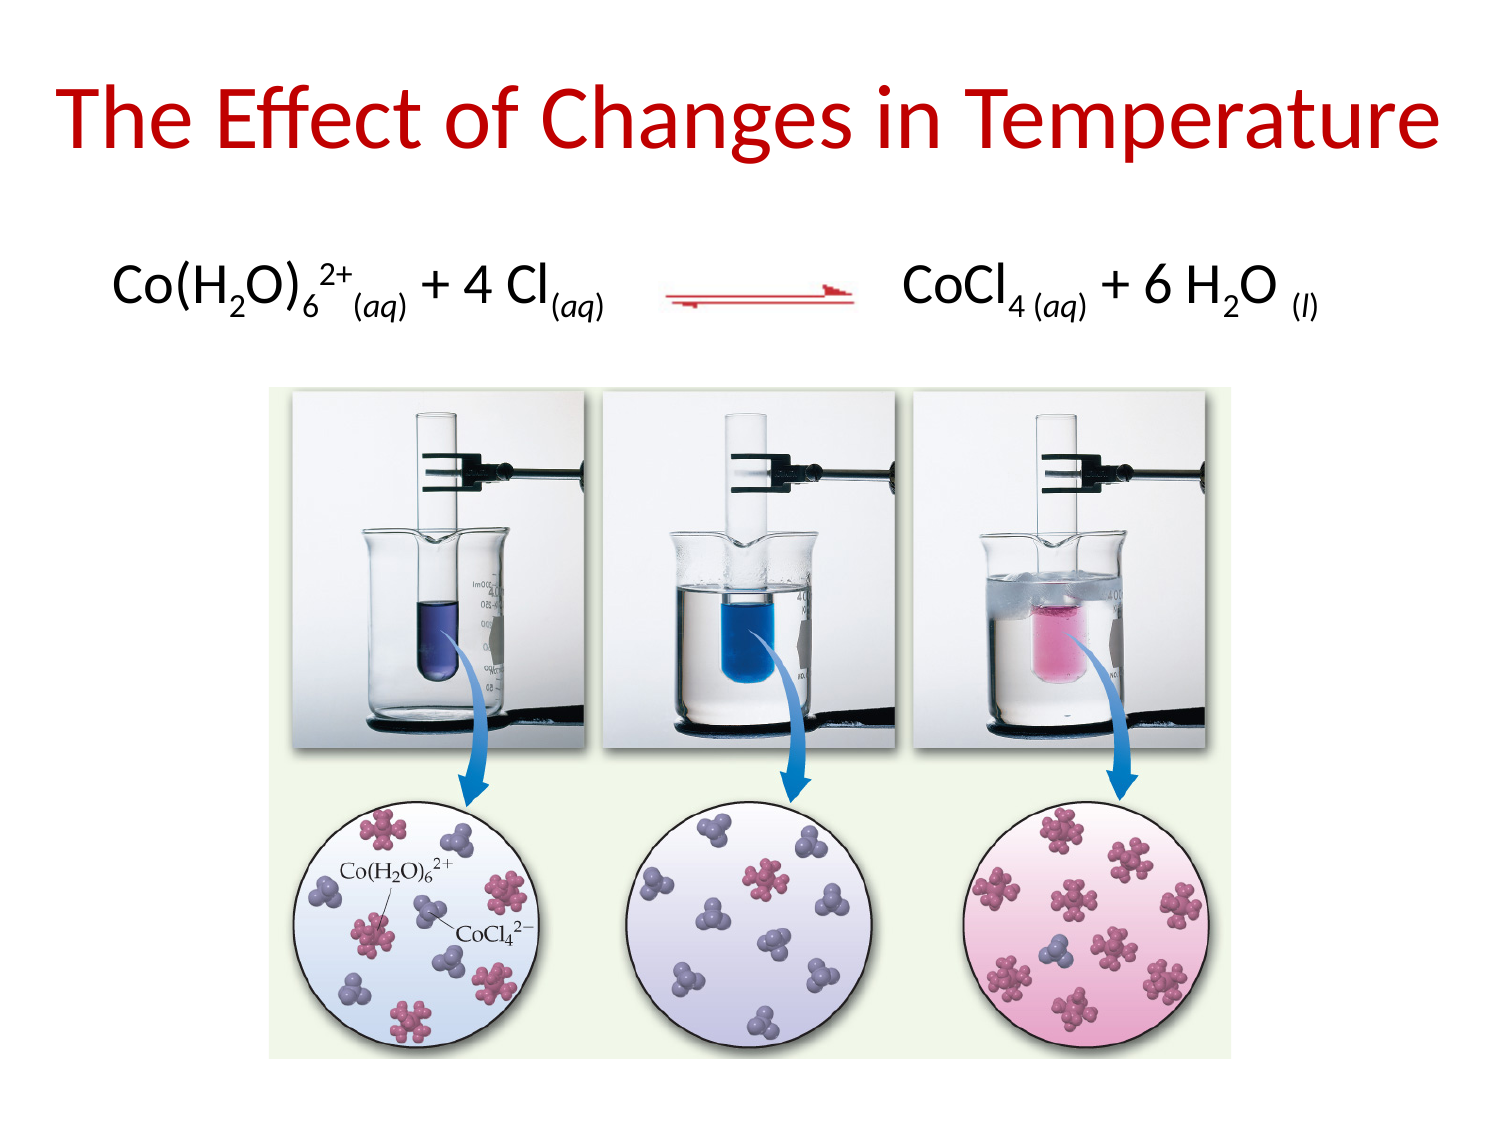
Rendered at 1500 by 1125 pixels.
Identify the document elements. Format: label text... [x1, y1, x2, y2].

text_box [80, 237, 1348, 324]
text_box The Effect of Changes in Temperature [0, 50, 1500, 238]
picture [658, 281, 863, 313]
picture [268, 387, 1232, 1059]
